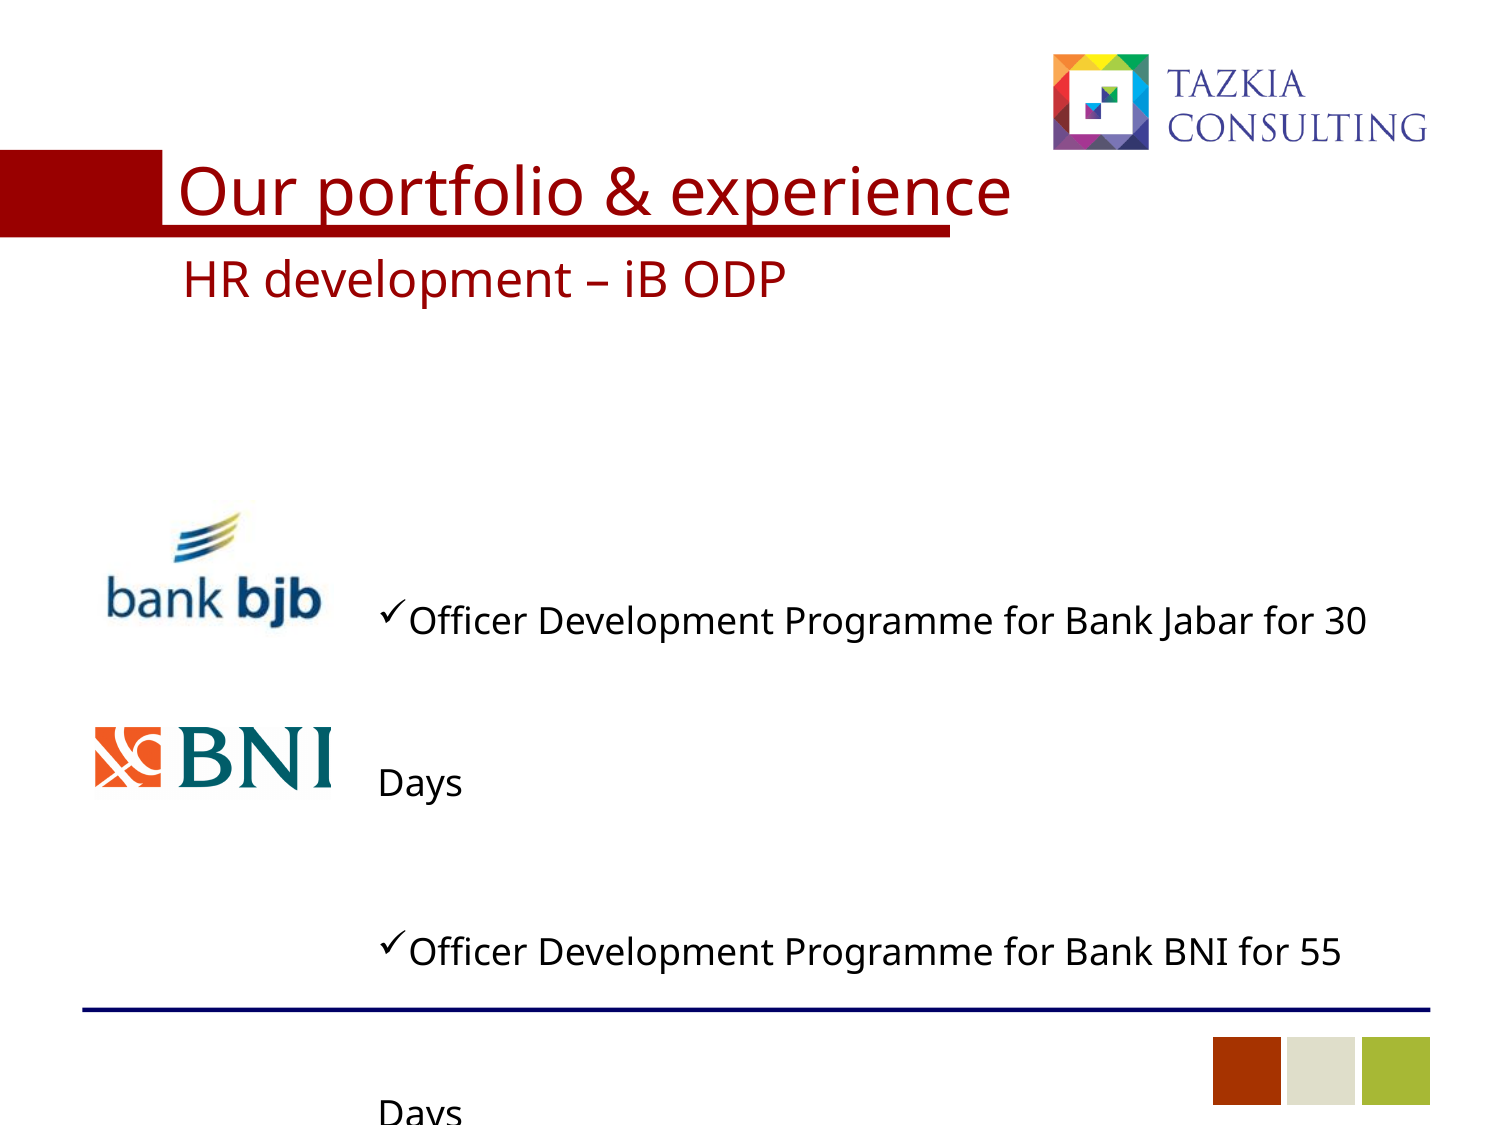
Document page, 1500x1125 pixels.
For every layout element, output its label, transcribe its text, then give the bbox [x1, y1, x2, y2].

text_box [0, 141, 1188, 317]
picture [94, 726, 332, 801]
picture [1053, 54, 1427, 150]
picture [87, 499, 334, 638]
text_box Officer Development Programme for Bank Jabar for 30 Days Officer Development Programme for Bank BNI for 55 Days [362, 472, 1389, 913]
